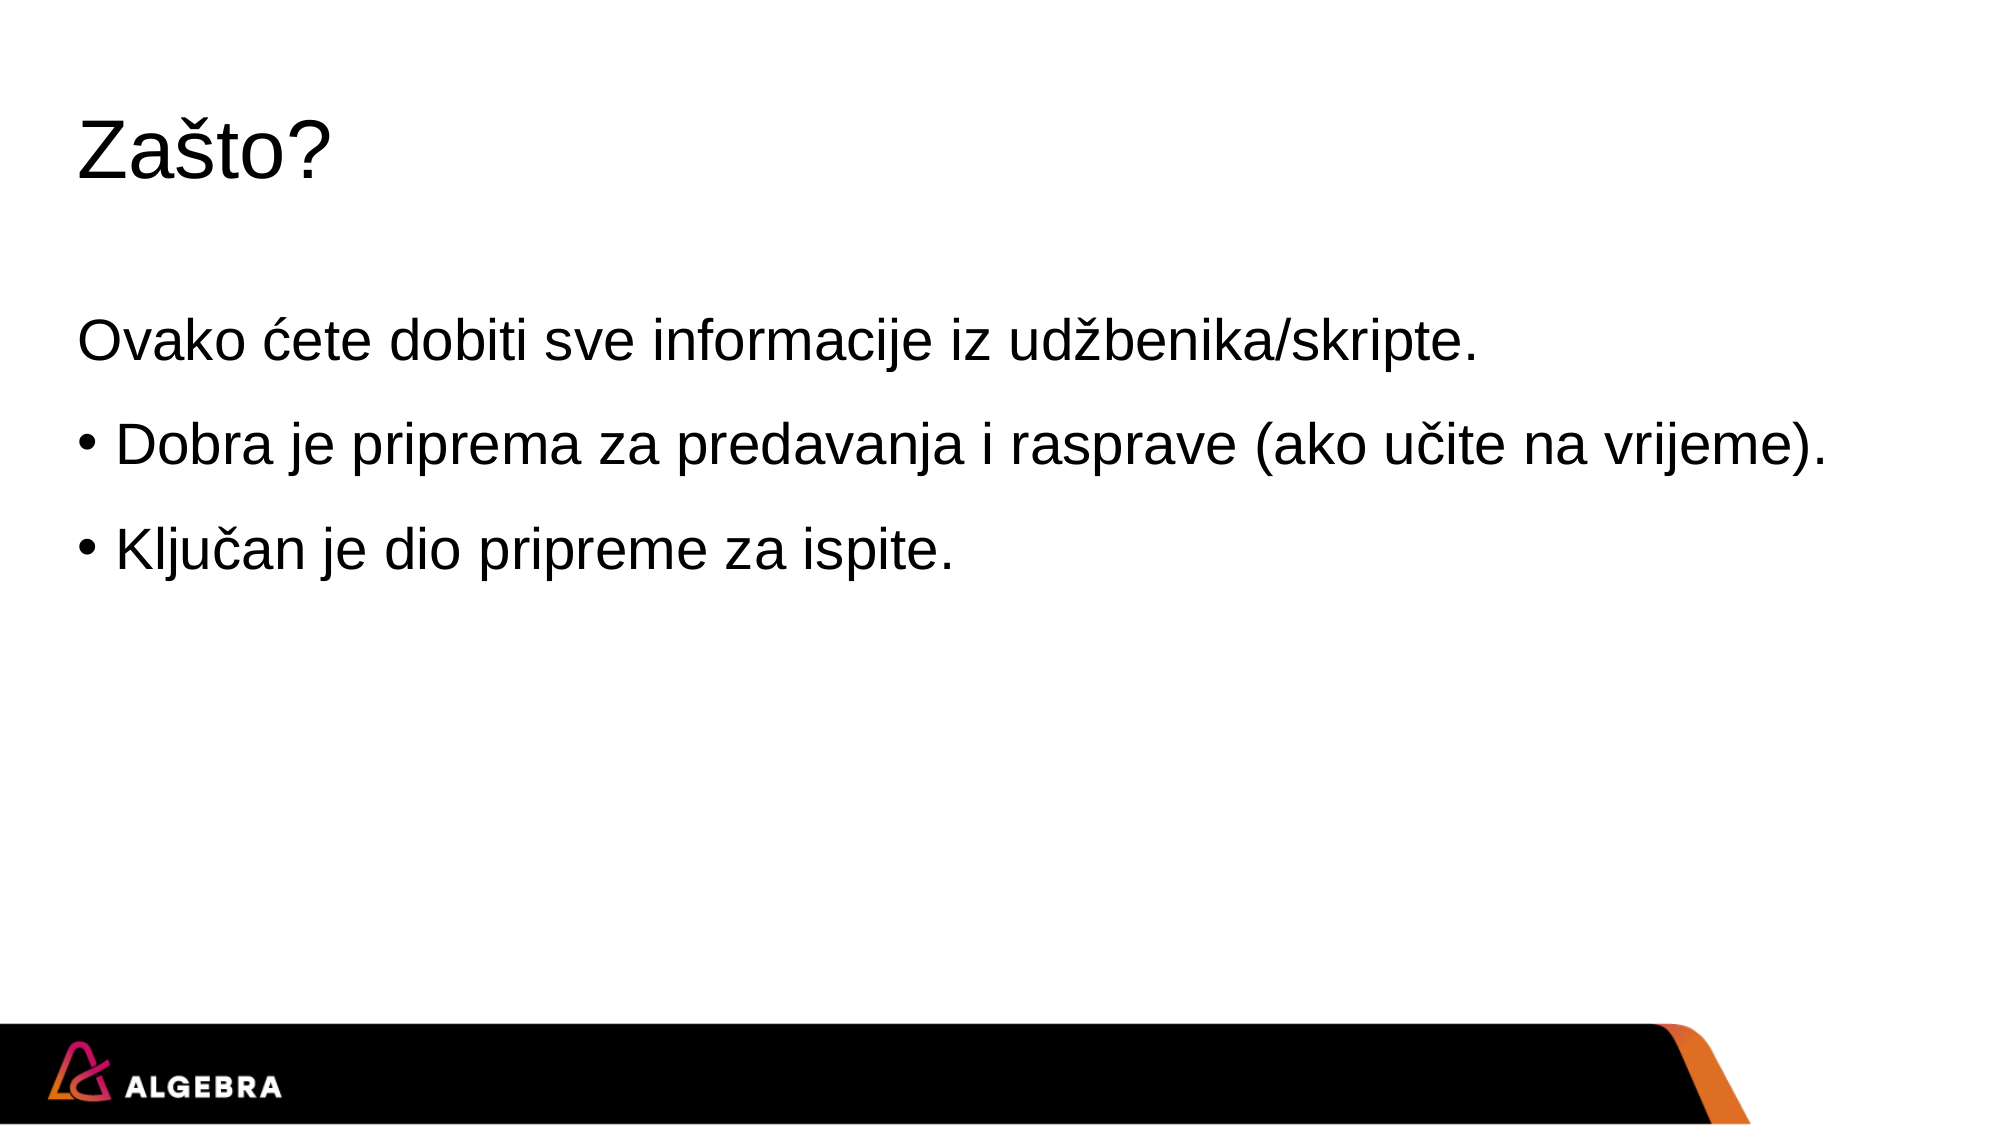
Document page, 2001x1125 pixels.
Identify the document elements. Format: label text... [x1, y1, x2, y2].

picture [0, 1023, 1958, 1125]
list Ovako ćete dobiti sve informacije iz udžbenika/skripte. Dobra je priprema za predavanja i rasprave (ako učite na vrijeme). Ključan je dio pripreme za ispite. [63, 280, 1910, 1014]
title Zašto? [63, 59, 1910, 243]
